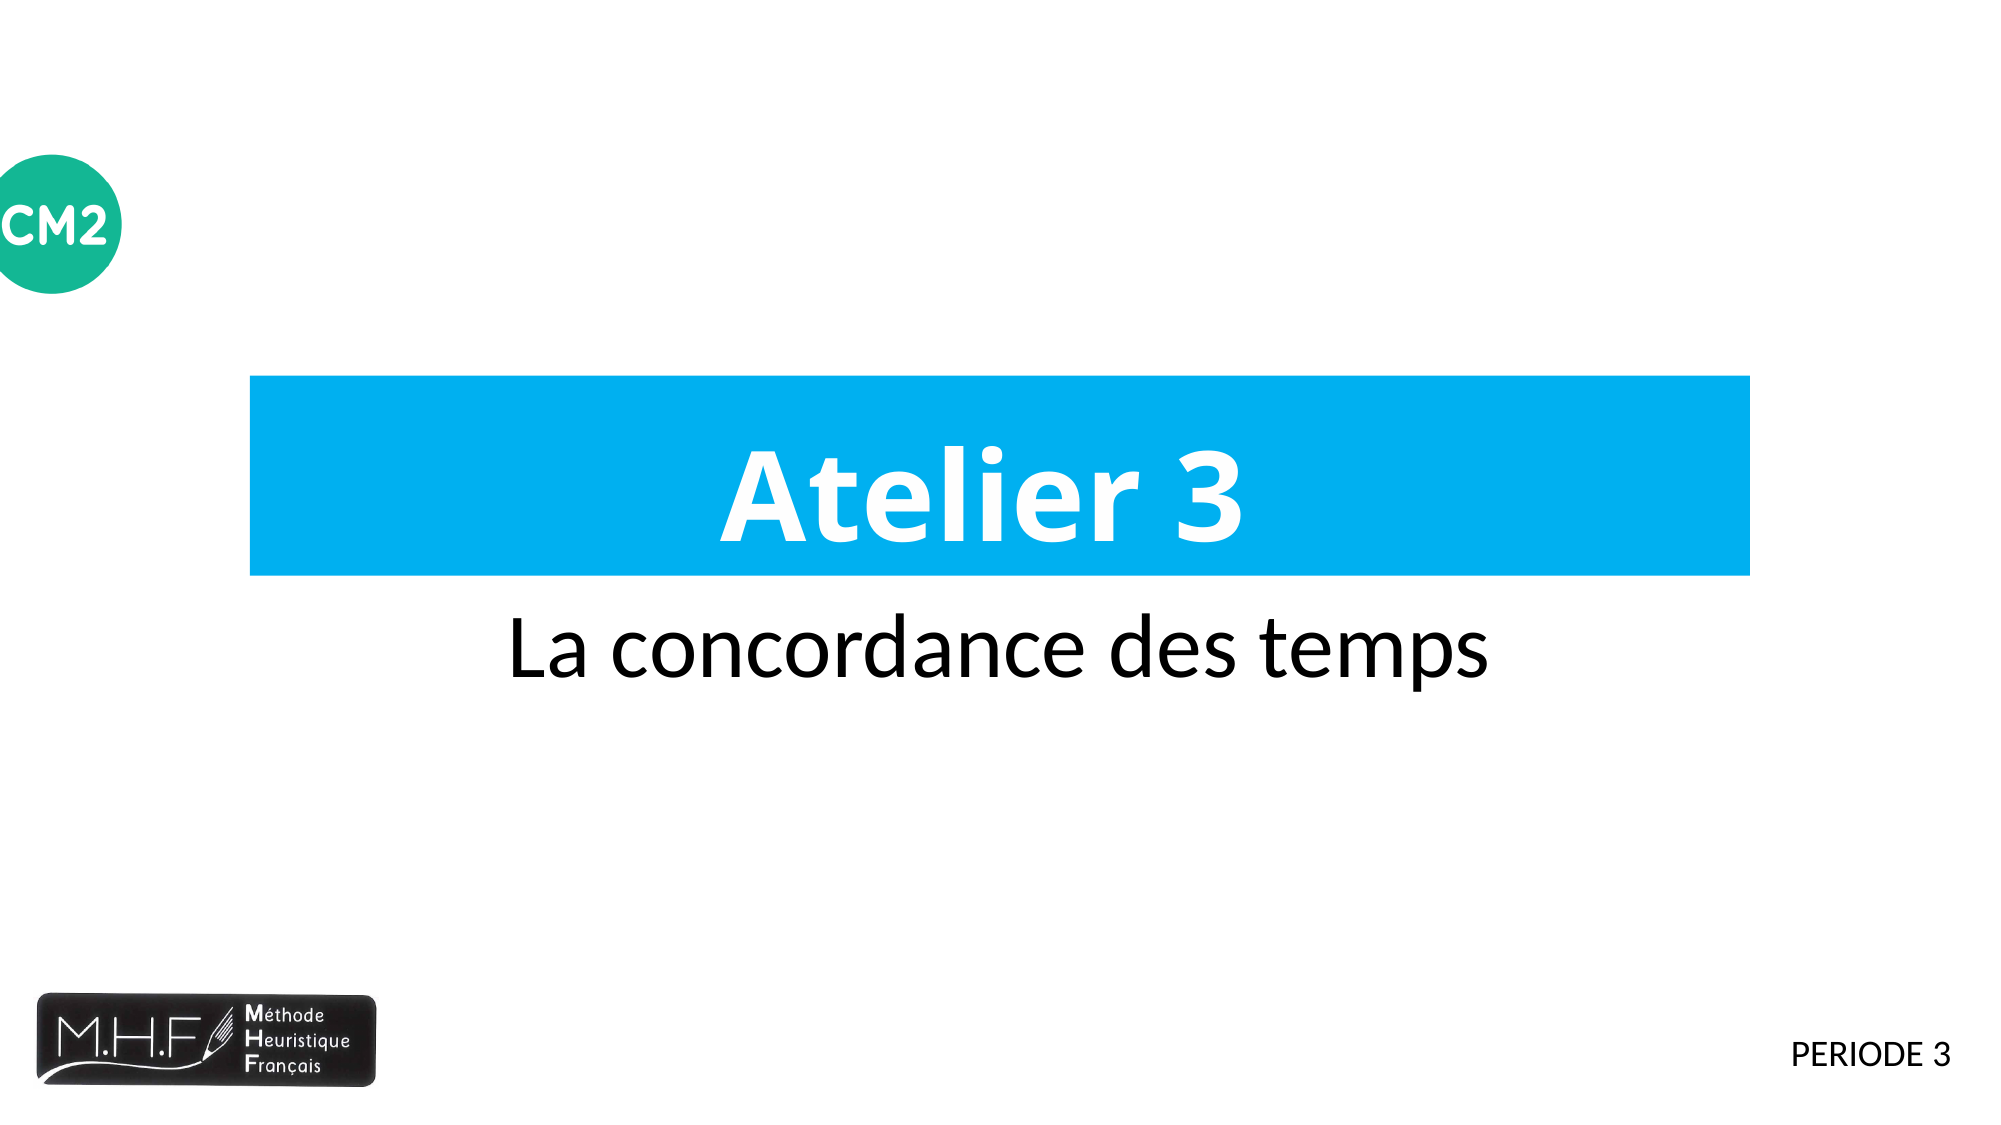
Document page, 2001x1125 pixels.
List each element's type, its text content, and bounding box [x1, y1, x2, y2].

picture [33, 990, 379, 1089]
picture [0, 151, 134, 298]
text_box PERIODE 3 [1362, 1021, 1967, 1082]
subtitle La concordance des temps [249, 590, 1750, 863]
title Atelier 3 [249, 375, 1750, 576]
